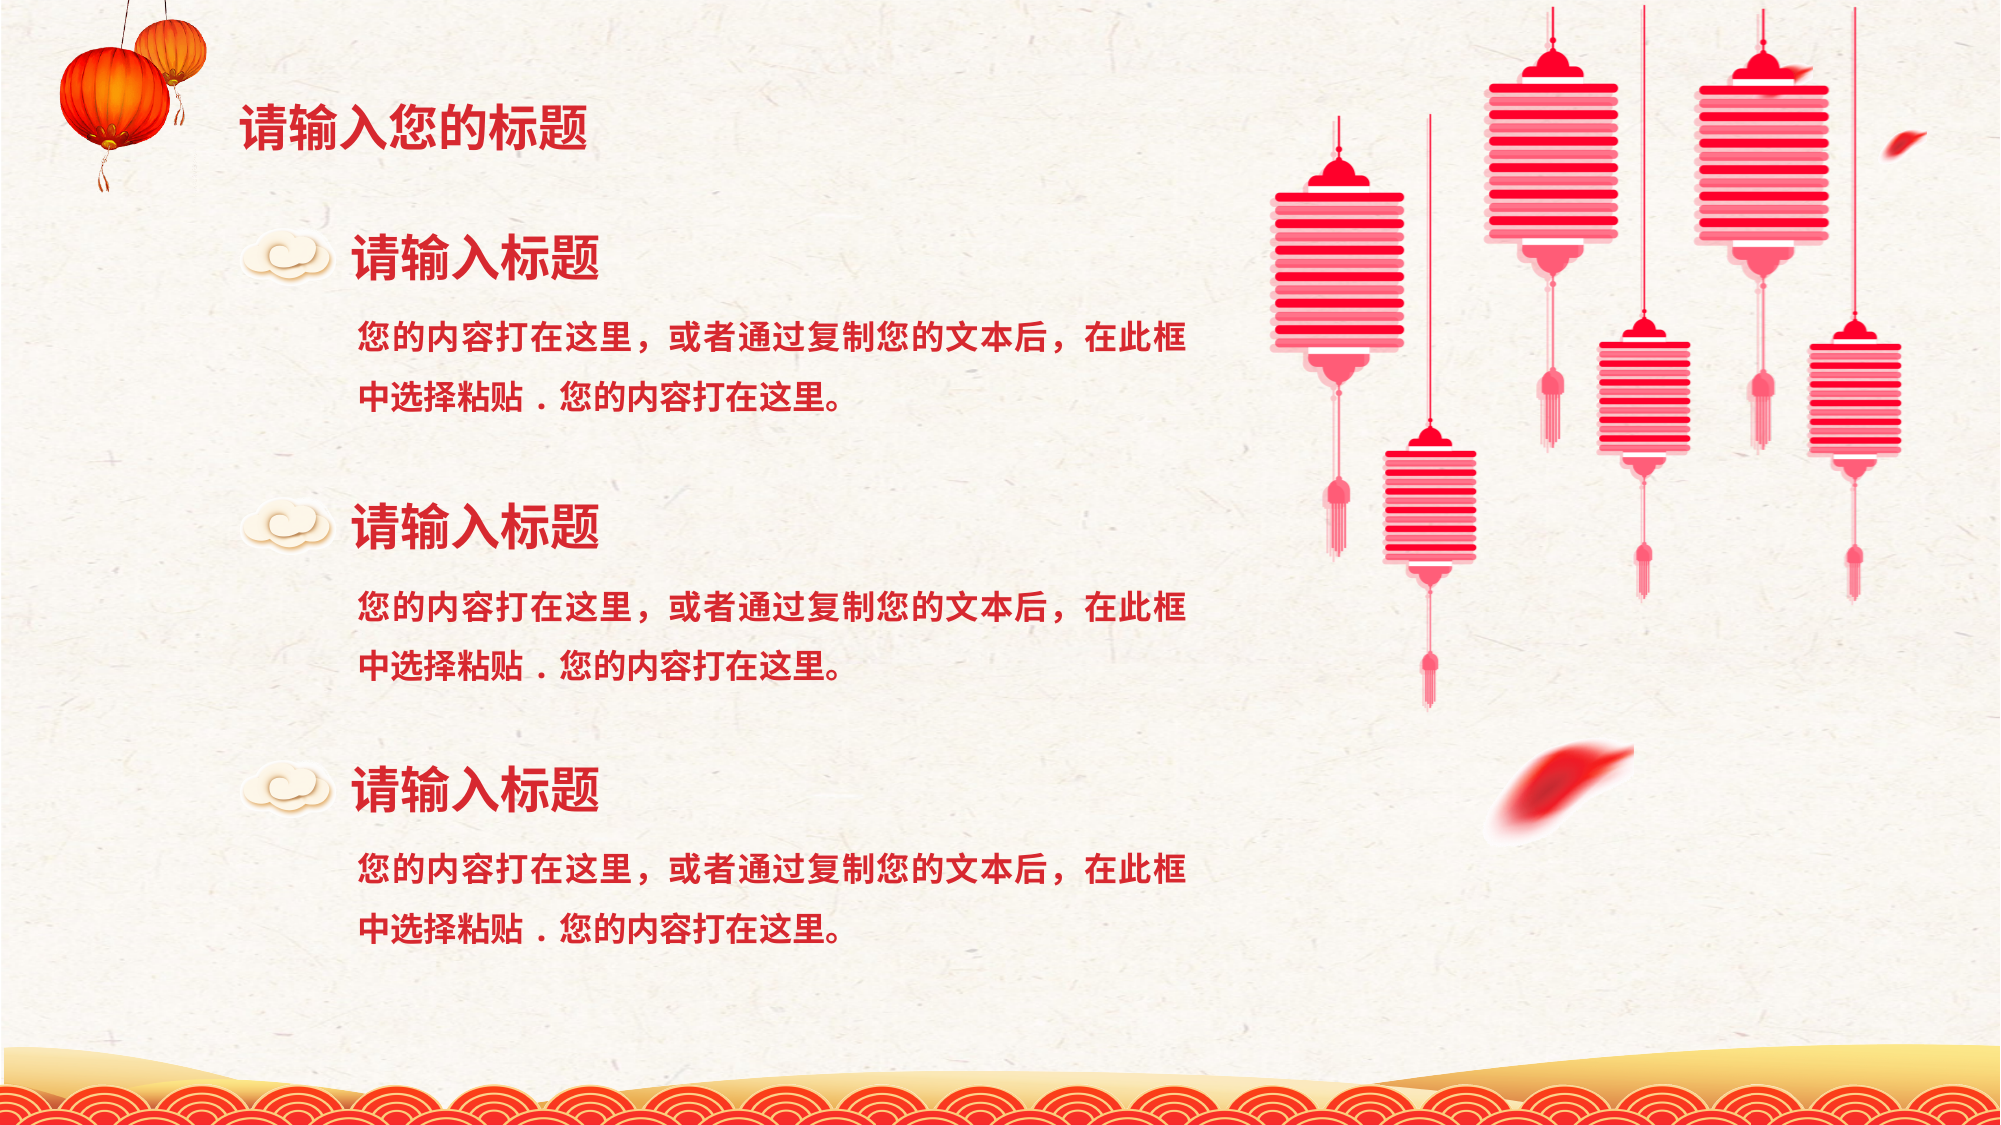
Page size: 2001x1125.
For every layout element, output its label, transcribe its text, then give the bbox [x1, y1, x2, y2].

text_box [240, 488, 1188, 682]
text_box 请输入您的标题 [241, 88, 624, 164]
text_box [240, 218, 1188, 413]
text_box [240, 750, 1188, 945]
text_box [0, 1044, 2000, 1125]
picture [3, 0, 2000, 1044]
